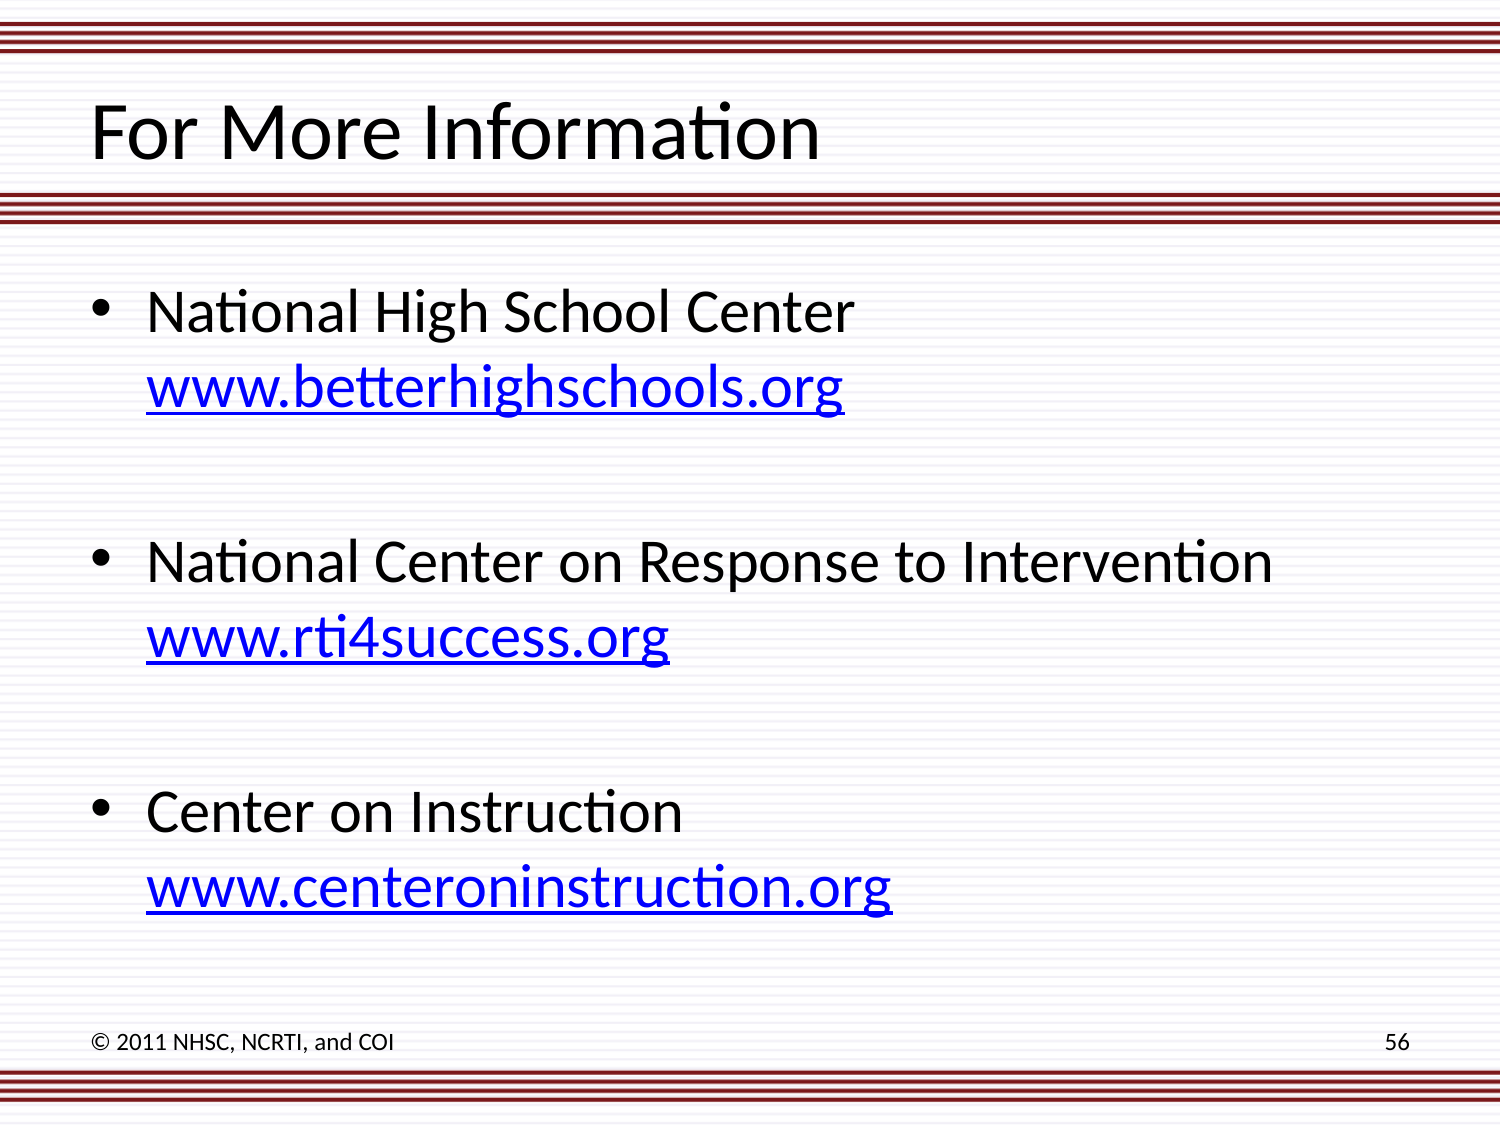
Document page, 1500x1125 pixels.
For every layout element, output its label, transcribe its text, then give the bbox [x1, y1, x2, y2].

picture [0, 0, 1500, 1125]
footer © 2011 NHSC, NCRTI, and COI [75, 1010, 550, 1071]
slide_number 56 [1074, 1010, 1425, 1071]
list National High School Center www.betterhighschools.org National Center on Response to Intervention www.rti4success.org Center on Instruction www.centeroninstruction.org [74, 262, 1426, 1006]
title For More Information [74, 44, 1426, 209]
